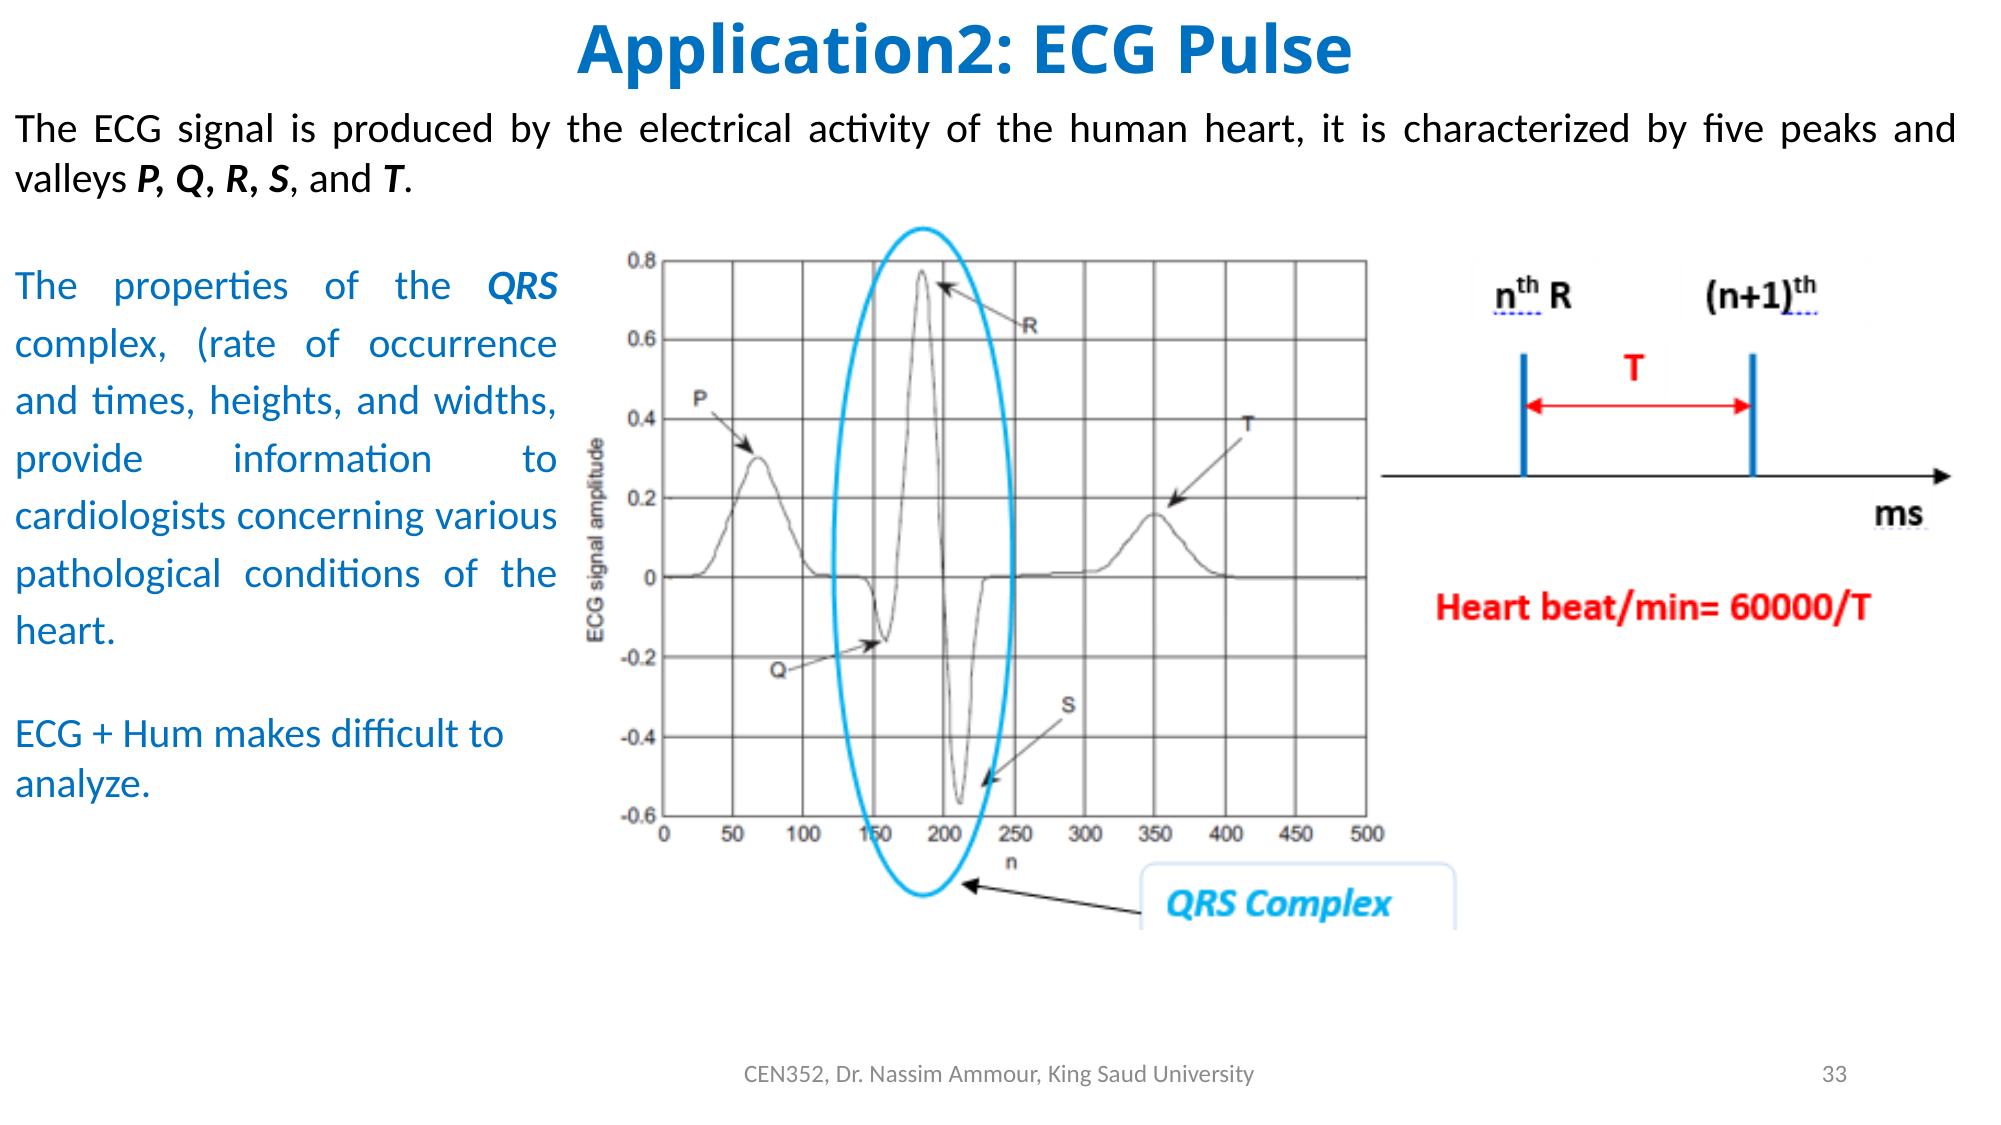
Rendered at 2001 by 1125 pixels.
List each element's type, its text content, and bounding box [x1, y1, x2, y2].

slide_number 33 [1412, 1042, 1863, 1103]
footer CEN352, Dr. Nassim Ammour, King Saud University [662, 1042, 1338, 1103]
text_box The properties of the QRS complex, (rate of occurrence and times, heights, and widths, provide information to cardiologists concerning various pathological conditions of the heart. [0, 243, 572, 661]
picture [572, 221, 1973, 930]
text_box Application2: ECG Pulse [562, 0, 1370, 93]
text_box The ECG signal is produced by the electrical activity of the human heart, it is characterized by five peaks and valleys P, Q, R, S, and T. [0, 93, 1973, 208]
